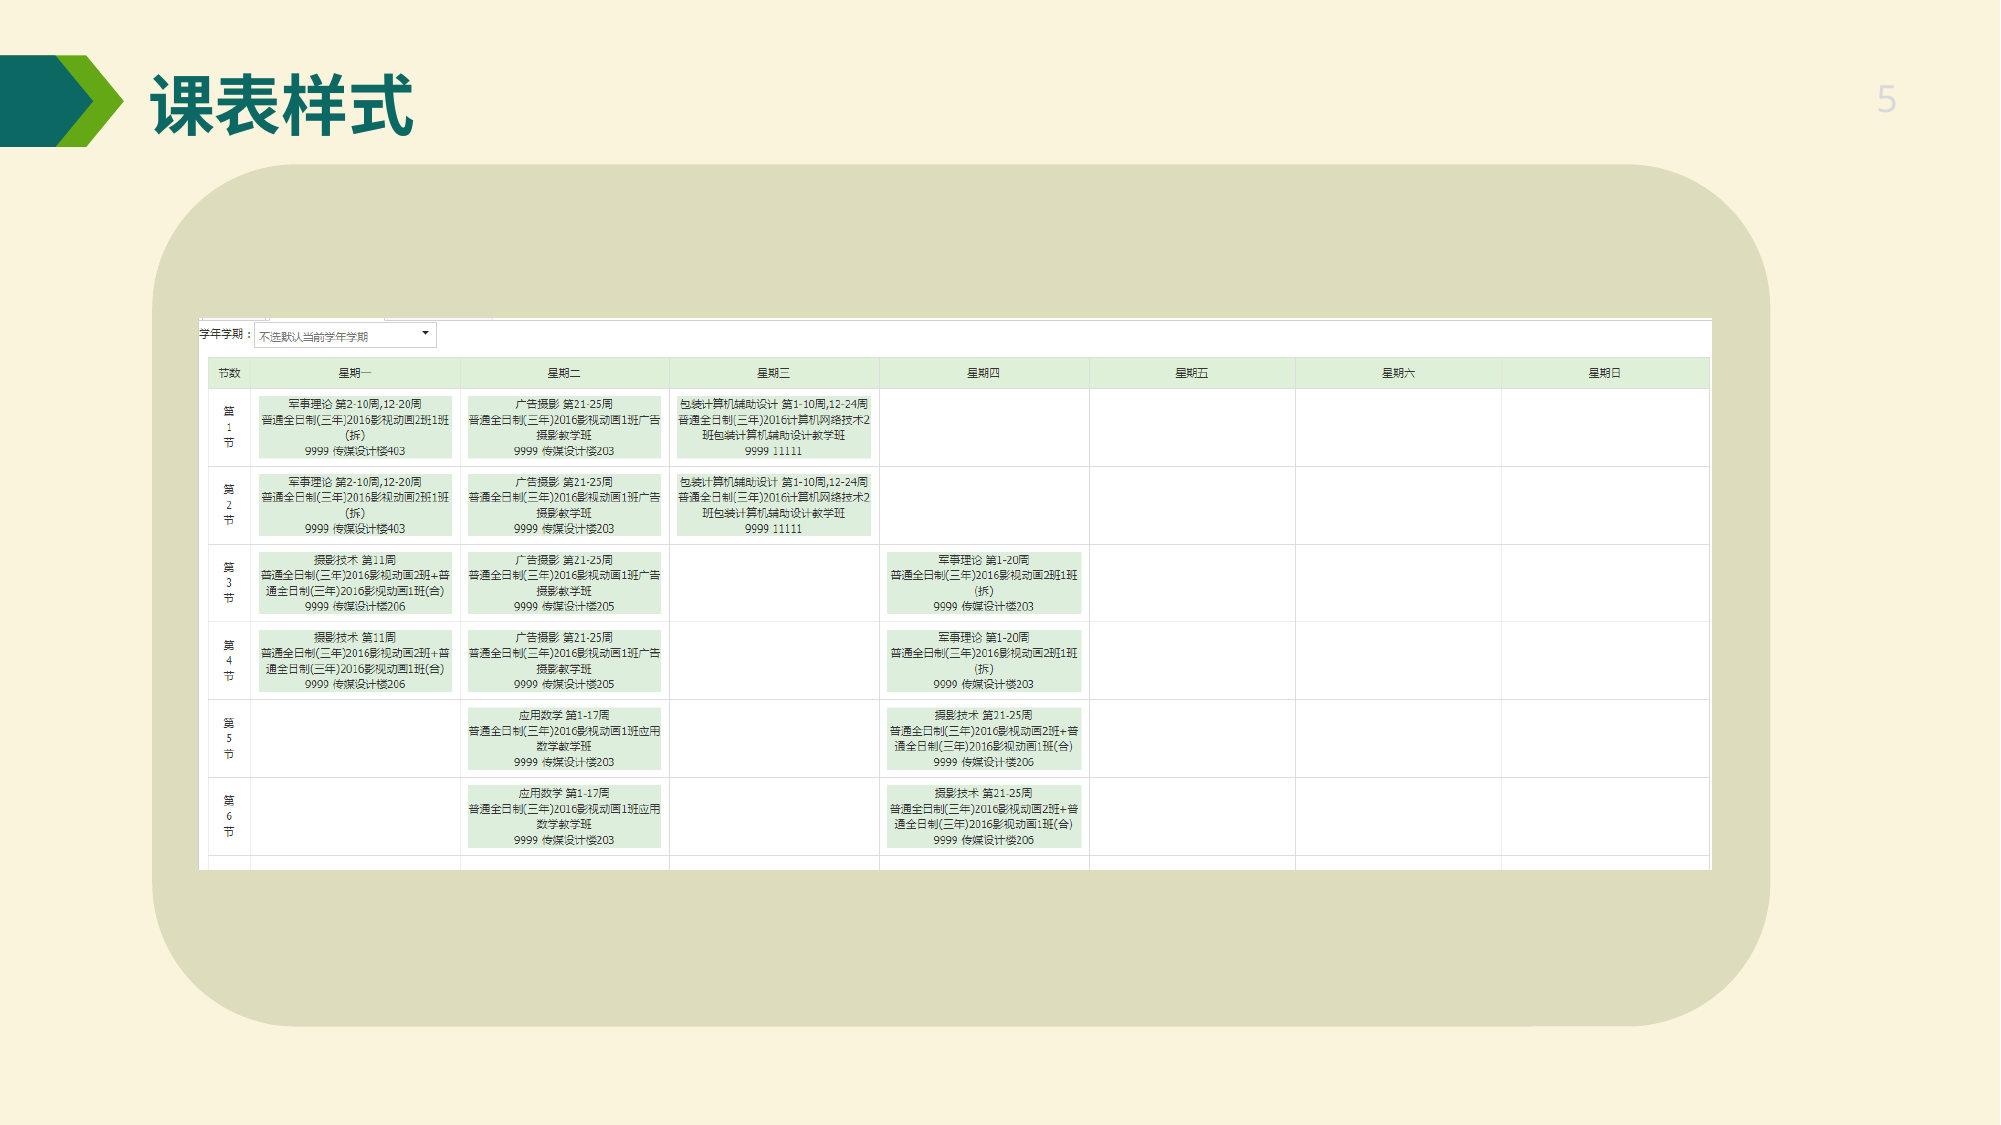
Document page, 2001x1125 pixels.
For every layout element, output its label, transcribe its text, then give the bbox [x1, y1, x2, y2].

list 课表样式 [133, 65, 1427, 137]
text_box [152, 164, 1771, 1027]
picture [198, 318, 1712, 870]
